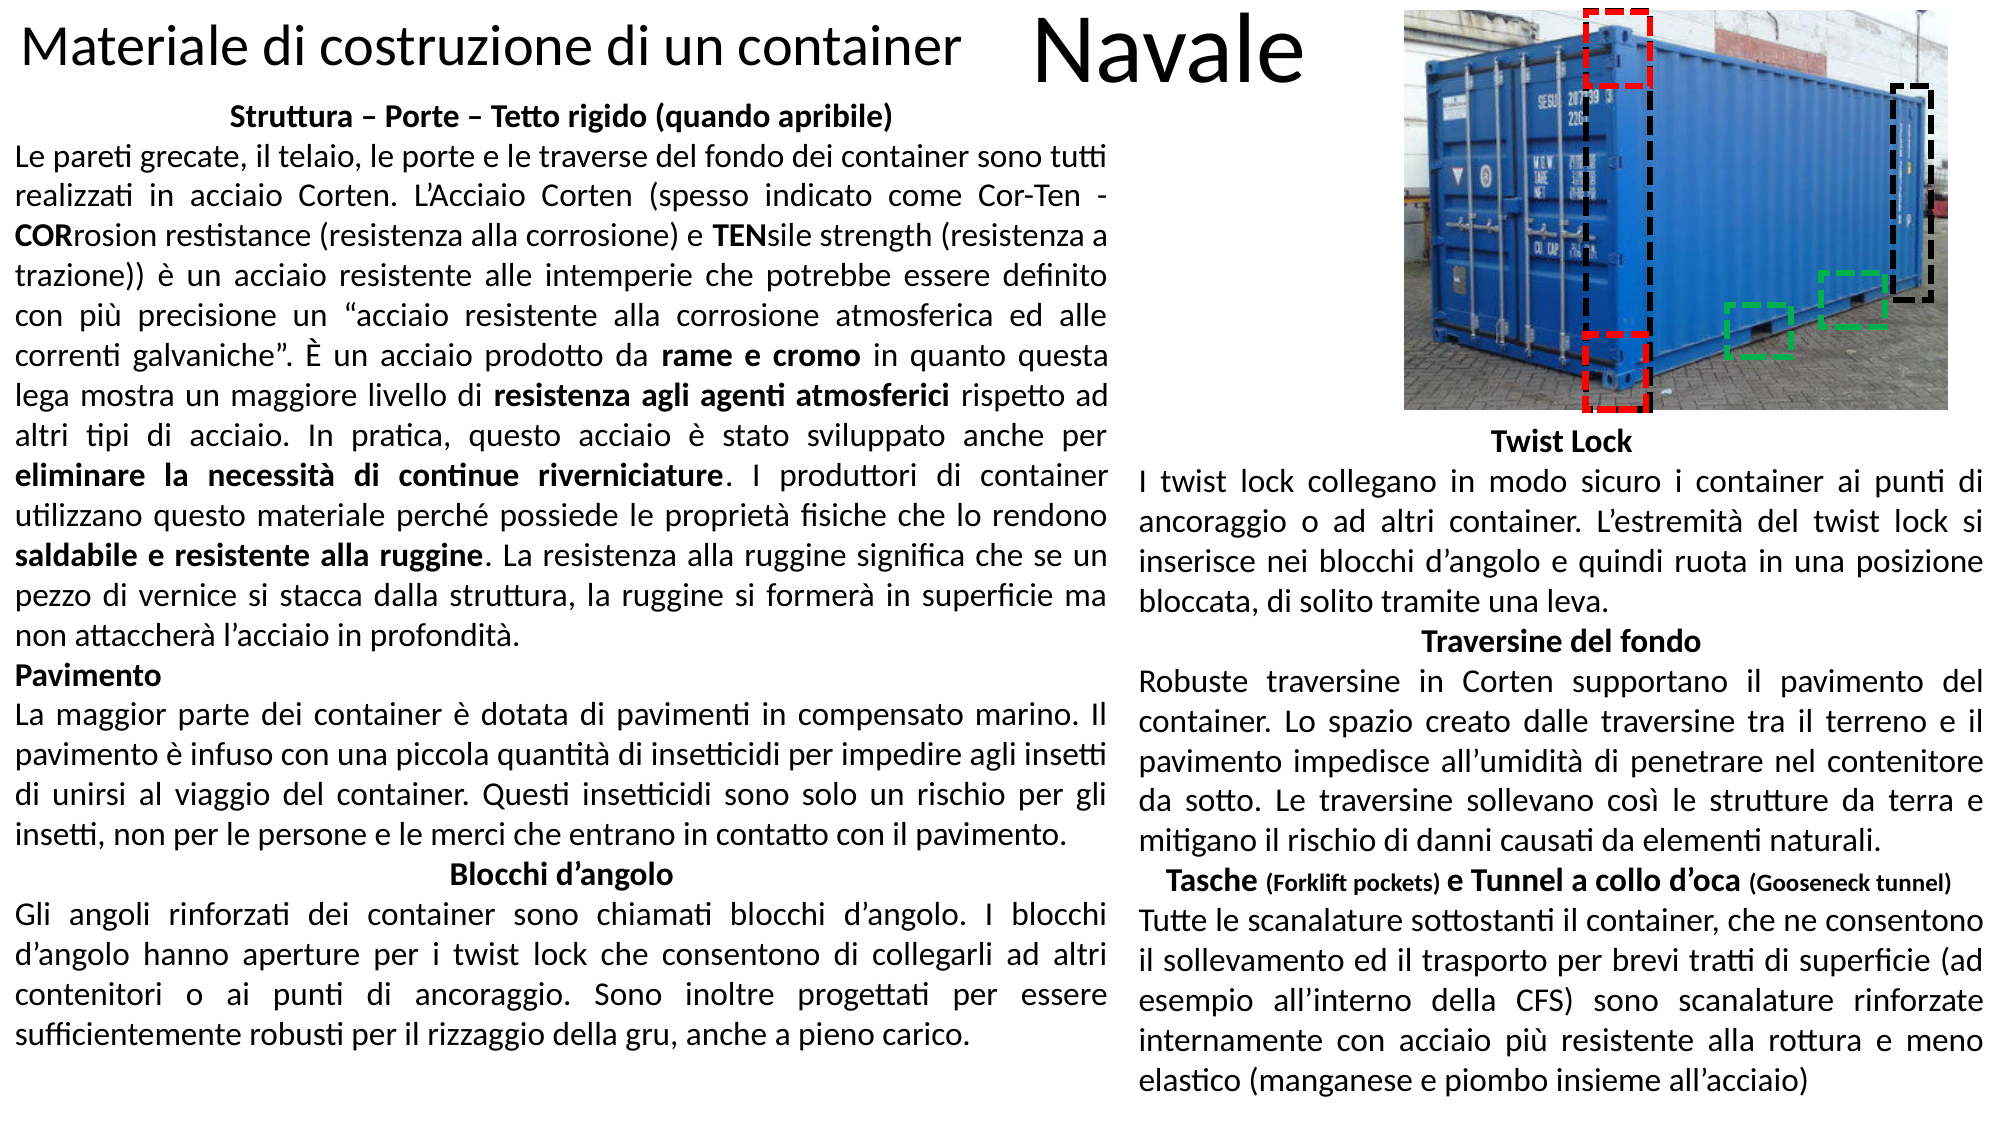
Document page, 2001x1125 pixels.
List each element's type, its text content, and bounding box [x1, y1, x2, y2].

text_box Navale [1016, 0, 1322, 110]
picture [1404, 10, 1948, 410]
text_box Struttura – Porte – Tetto rigido (quando apribile) Le pareti grecate, il telaio, le porte e le traverse del fondo dei container sono tutti realizzati in acciaio Corten. L’Acciaio Corten (spesso indicato come Cor-Ten - CORrosion restistance (resistenza alla corrosione) e TENsile strength (resistenza a trazione)) è un acciaio resistente alle intemperie che potrebbe essere definito con più precisione un “acciaio resistente alla corrosione atmosferica ed alle correnti galvaniche”. È un acciaio prodotto da rame e cromo in quanto questa lega mostra un maggiore livello di resistenza agli agenti atmosferici rispetto ad altri tipi di acciaio. In pratica, questo acciaio è stato sviluppato anche per eliminare la necessità di continue riverniciature. I produttori di container utilizzano questo materiale perché possiede le proprietà fisiche che lo rendono saldabile e resistente alla ruggine. La resistenza alla ruggine significa che se un pezzo di vernice si stacca dalla struttura, la ruggine si formerà in superficie ma non attaccherà l’acciaio in profondità. Pavimento La maggior parte dei container è dotata di pavimenti in compensato marino. Il pavimento è infuso con una piccola quantità di insetticidi per impedire agli insetti di unirsi al viaggio del container. Questi insetticidi sono solo un rischio per gli insetti, non per le persone e le merci che entrano in contatto con il pavimento. Blocchi d’angolo Gli angoli rinforzati dei container sono chiamati blocchi d’angolo. I blocchi d’angolo hanno aperture per i twist lock che consentono di collegarli ad altri contenitori o ai punti di ancoraggio. Sono inoltre progettati per essere sufficientemente robusti per il rizzaggio della gru, anche a pieno carico. [0, 86, 1124, 1060]
text_box Twist Lock I twist lock collegano in modo sicuro i container ai punti di ancoraggio o ad altri container. L’estremità del twist lock si inserisce nei blocchi d’angolo e quindi ruota in una posizione bloccata, di solito tramite una leva. Traversine del fondo Robuste traversine in Corten supportano il pavimento del container. Lo spazio creato dalle traversine tra il terreno e il pavimento impedisce all’umidità di penetrare nel contenitore da sotto. Le traversine sollevano così le strutture da terra e mitigano il rischio di danni causati da elementi naturali. Tasche (Forklift pockets) e Tunnel a collo d’oca (Gooseneck tunnel) Tutte le scanalature sottostanti il container, che ne consentono il sollevamento ed il trasporto per brevi tratti di superficie (ad esempio all’interno della CFS) sono scanalature rinforzate internamente con acciaio più resistente alla rottura e meno elastico (manganese e piombo insieme all’acciaio) [1123, 411, 2000, 1106]
text_box Materiale di costruzione di un container [5, 0, 978, 85]
